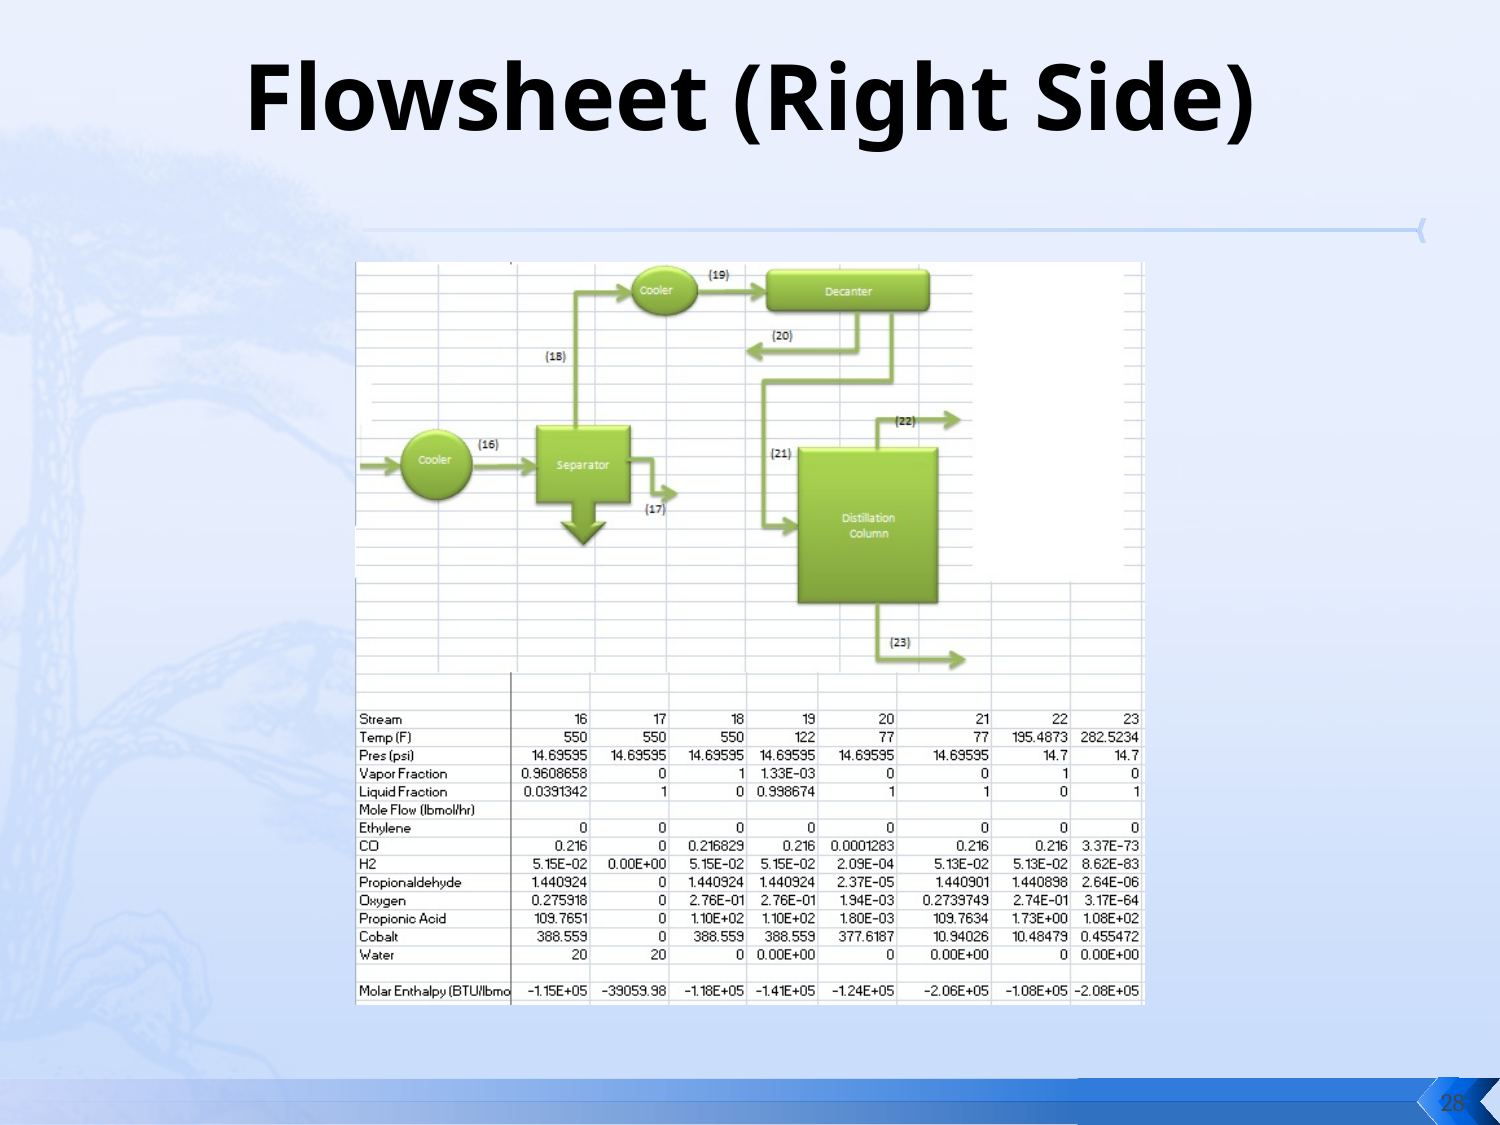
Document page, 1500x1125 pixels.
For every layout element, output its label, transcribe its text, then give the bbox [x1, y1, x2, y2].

slide_number 28 [1406, 1077, 1500, 1125]
title Flowsheet (Right Side) [75, 0, 1425, 188]
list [354, 261, 1146, 1006]
